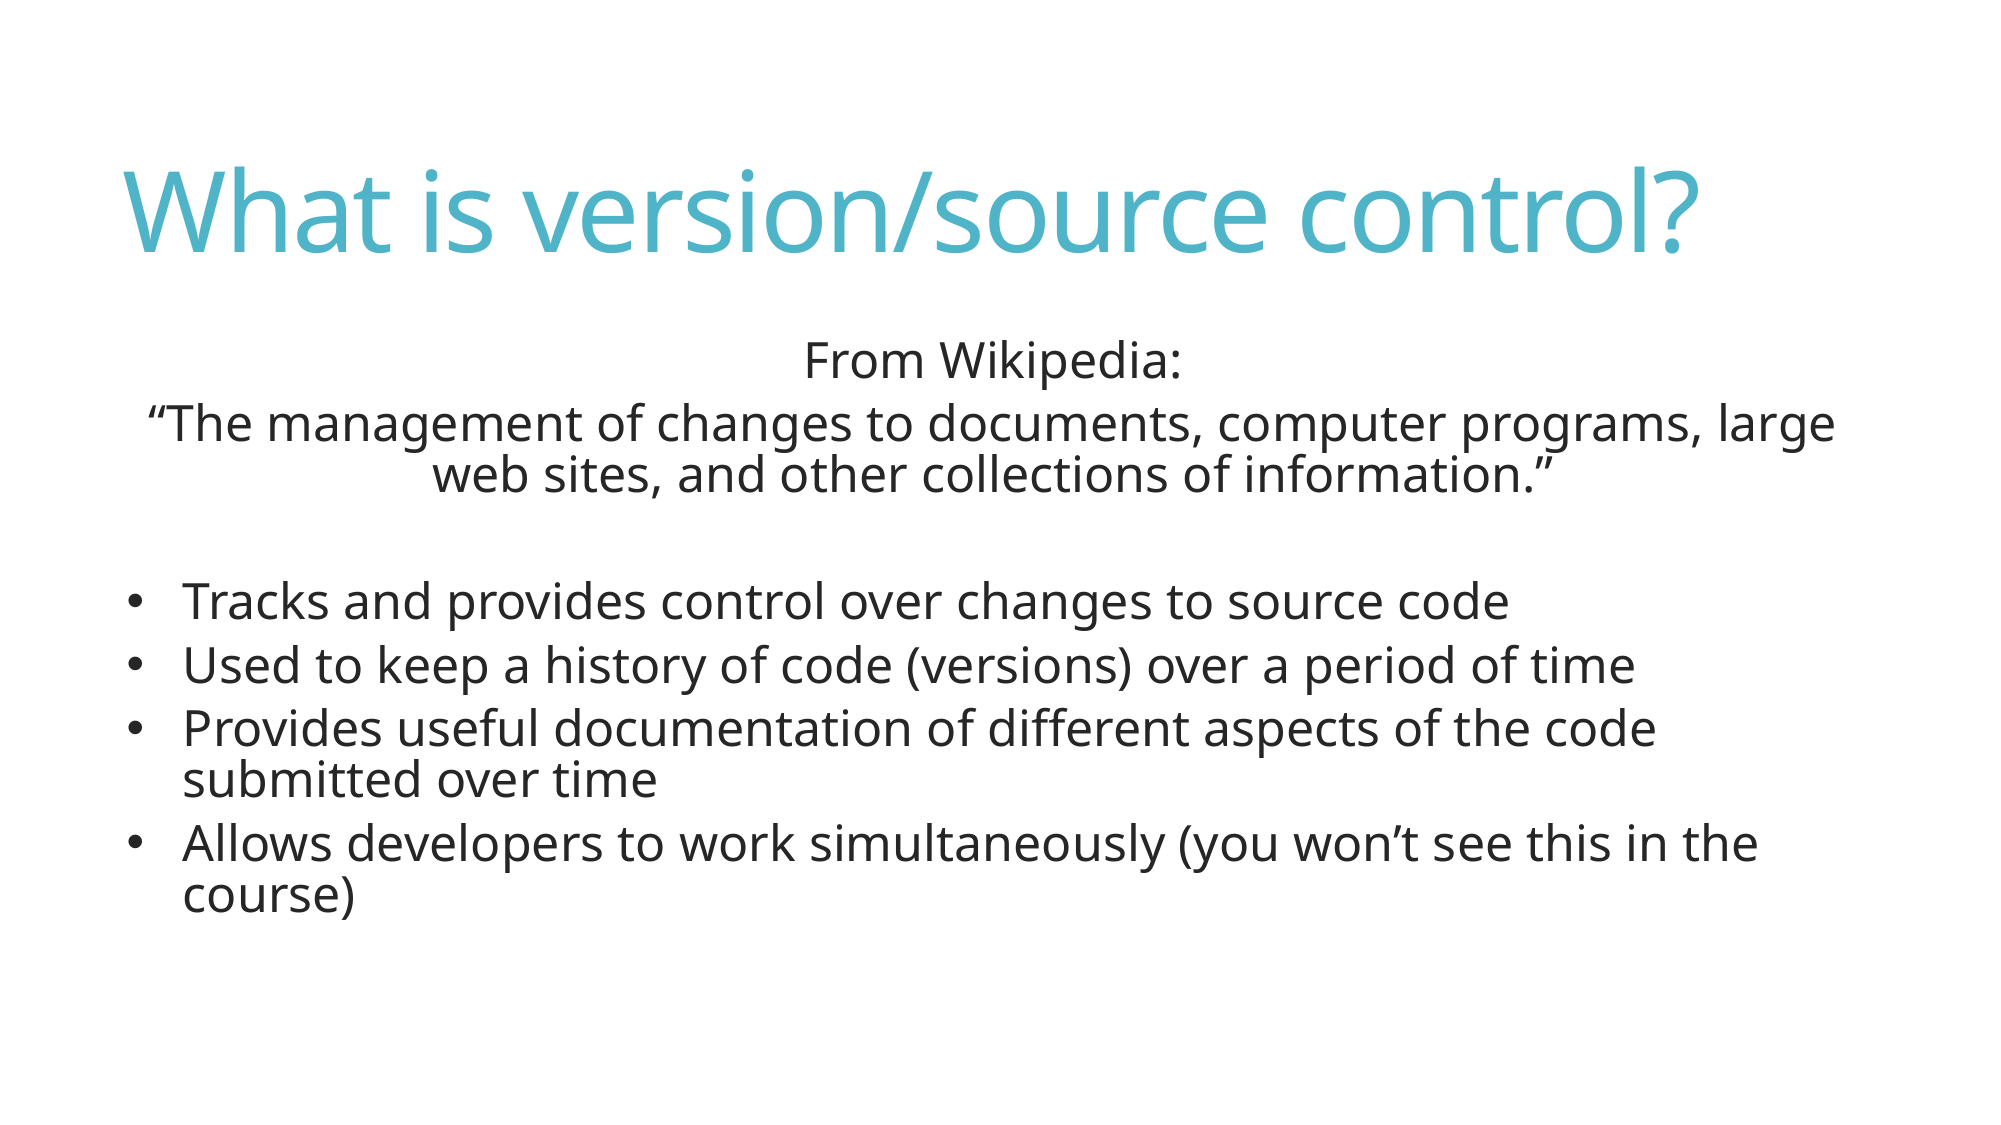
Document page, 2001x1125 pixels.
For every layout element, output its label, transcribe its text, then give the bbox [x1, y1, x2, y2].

title What is version/source control? [107, 81, 1875, 354]
list From Wikipedia: “The management of changes to documents, computer programs, large web sites, and other collections of information.” Tracks and provides control over changes to source code Used to keep a history of code (versions) over a period of time Provides useful documentation of different aspects of the code submitted over time Allows developers to work simultaneously (you won’t see this in the course) [111, 329, 1876, 948]
